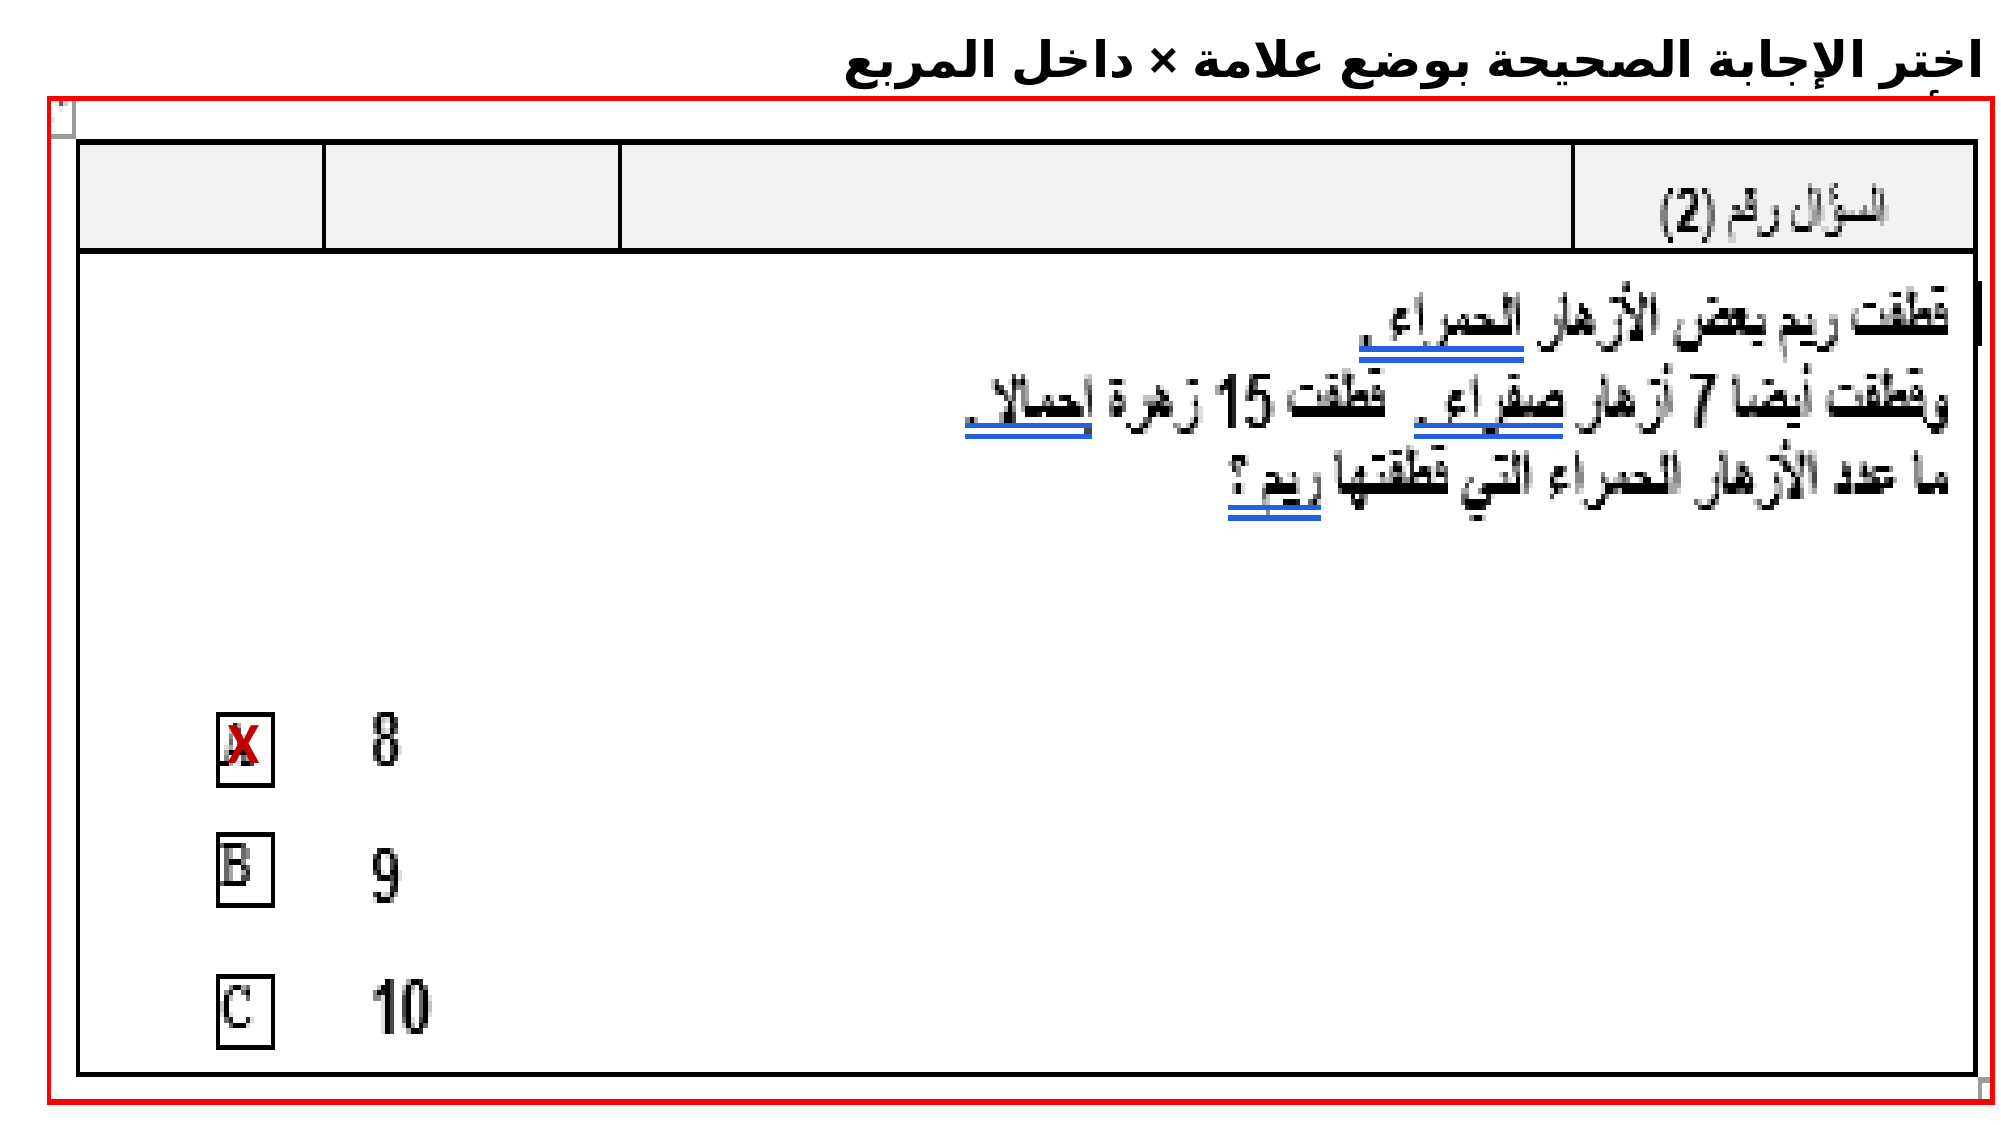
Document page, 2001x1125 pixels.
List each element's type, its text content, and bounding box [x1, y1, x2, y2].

text_box اختر الإجابة الصحيحة بوضع علامة × داخل المربع للأسئلة التالية : [825, 20, 2000, 156]
picture [47, 96, 1995, 1105]
